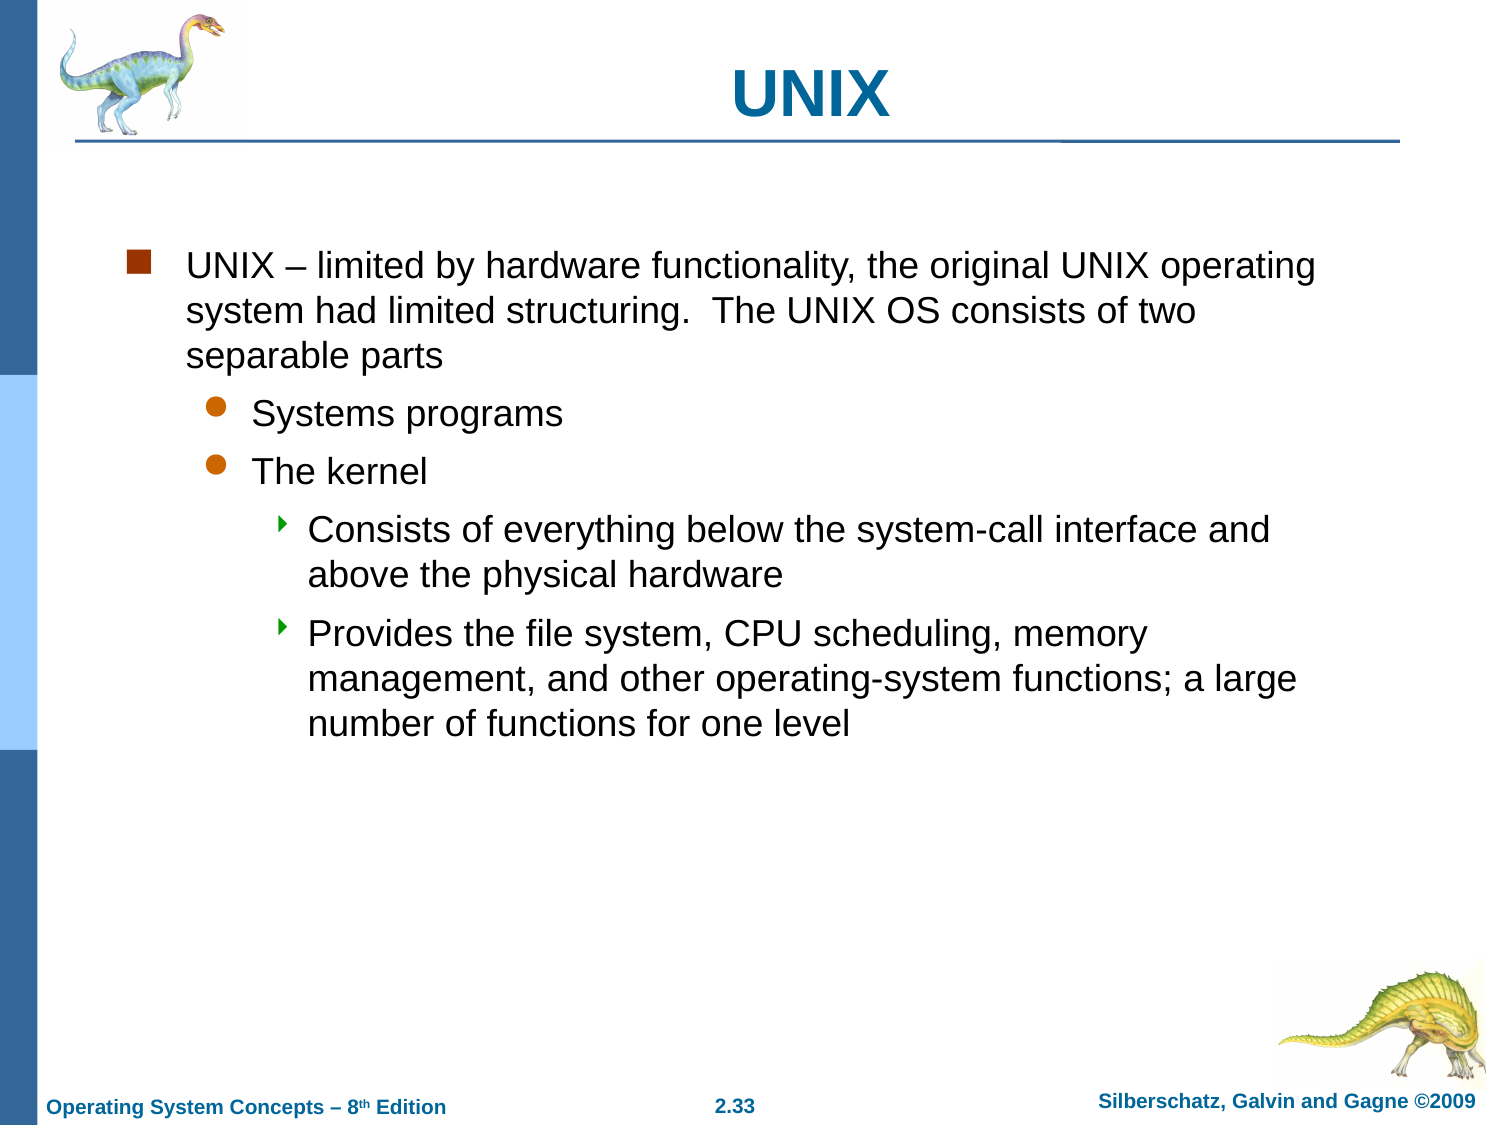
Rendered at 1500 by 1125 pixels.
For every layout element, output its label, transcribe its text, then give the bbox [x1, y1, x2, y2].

list UNIX – limited by hardware functionality, the original UNIX operating system had limited structuring. The UNIX OS consists of two separable parts Systems programs The kernel Consists of everything below the system-call interface and above the physical hardware Provides the file system, CPU scheduling, memory management, and other operating-system functions; a large number of functions for one level [114, 233, 1381, 903]
title UNIX [174, 61, 1448, 138]
picture [1275, 959, 1486, 1090]
picture [46, 0, 243, 149]
